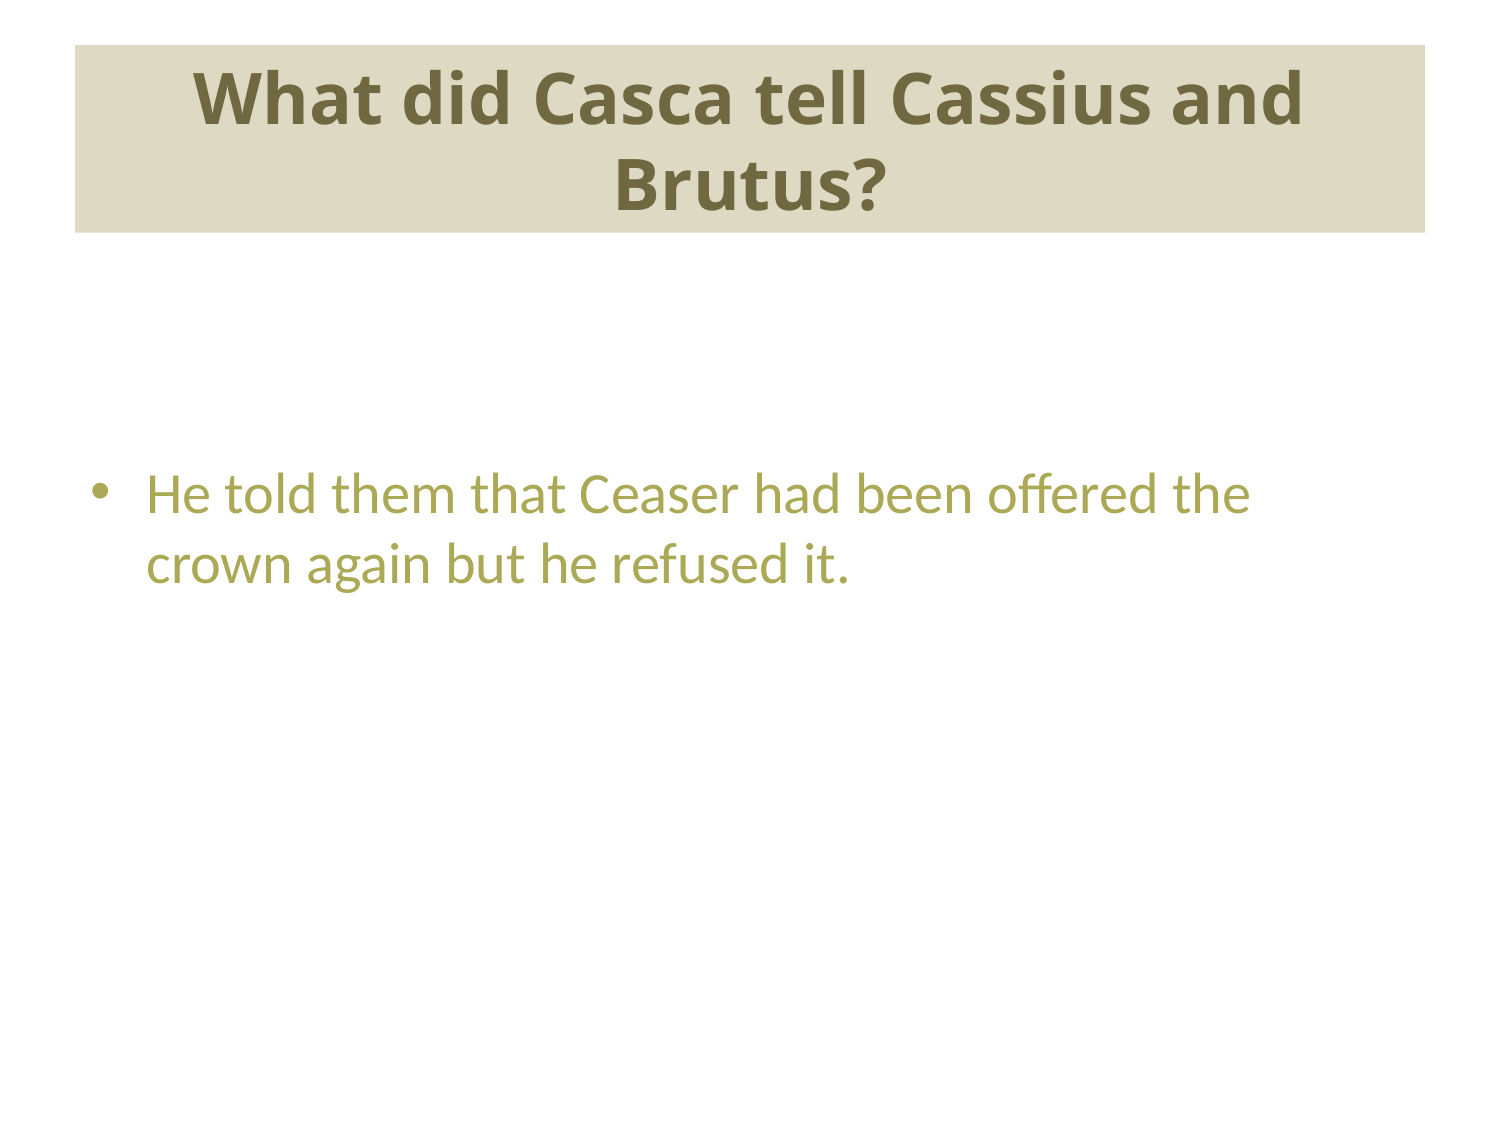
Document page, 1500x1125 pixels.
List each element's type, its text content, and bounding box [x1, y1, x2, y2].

list He told them that Ceaser had been offered the crown again but he refused it. [75, 262, 1425, 1005]
title What did Casca tell Cassius and Brutus? [75, 45, 1425, 233]
